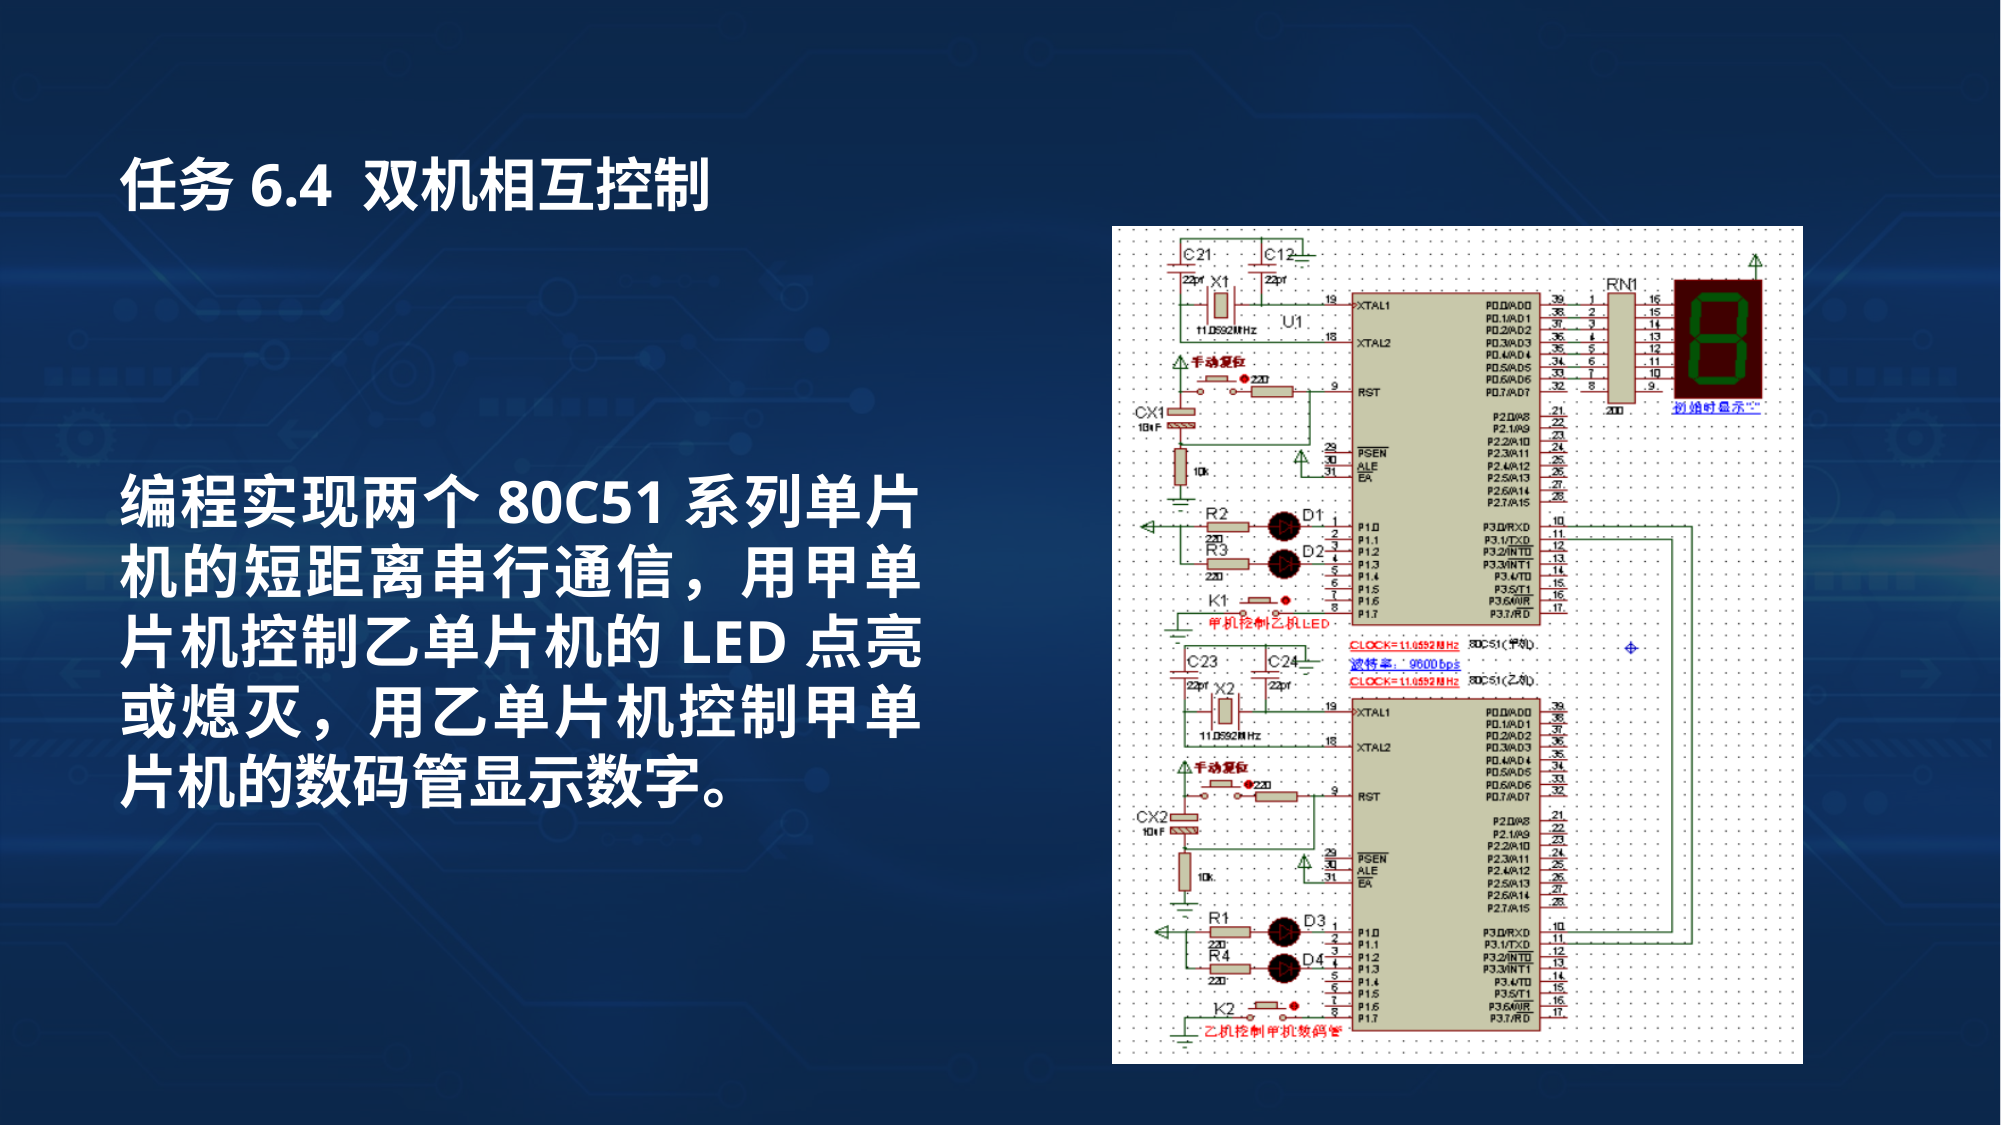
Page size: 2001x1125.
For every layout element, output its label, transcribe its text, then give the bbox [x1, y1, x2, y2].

text_box 任务6.4 双机相互控制 [104, 140, 1428, 226]
text_box 编程实现两个80C51系列单片机的短距离串行通信，用甲单片机控制乙单片机的LED点亮或熄灭，用乙单片机控制甲单片机的数码管显示数字。 [104, 457, 939, 823]
picture [1111, 226, 1804, 1064]
